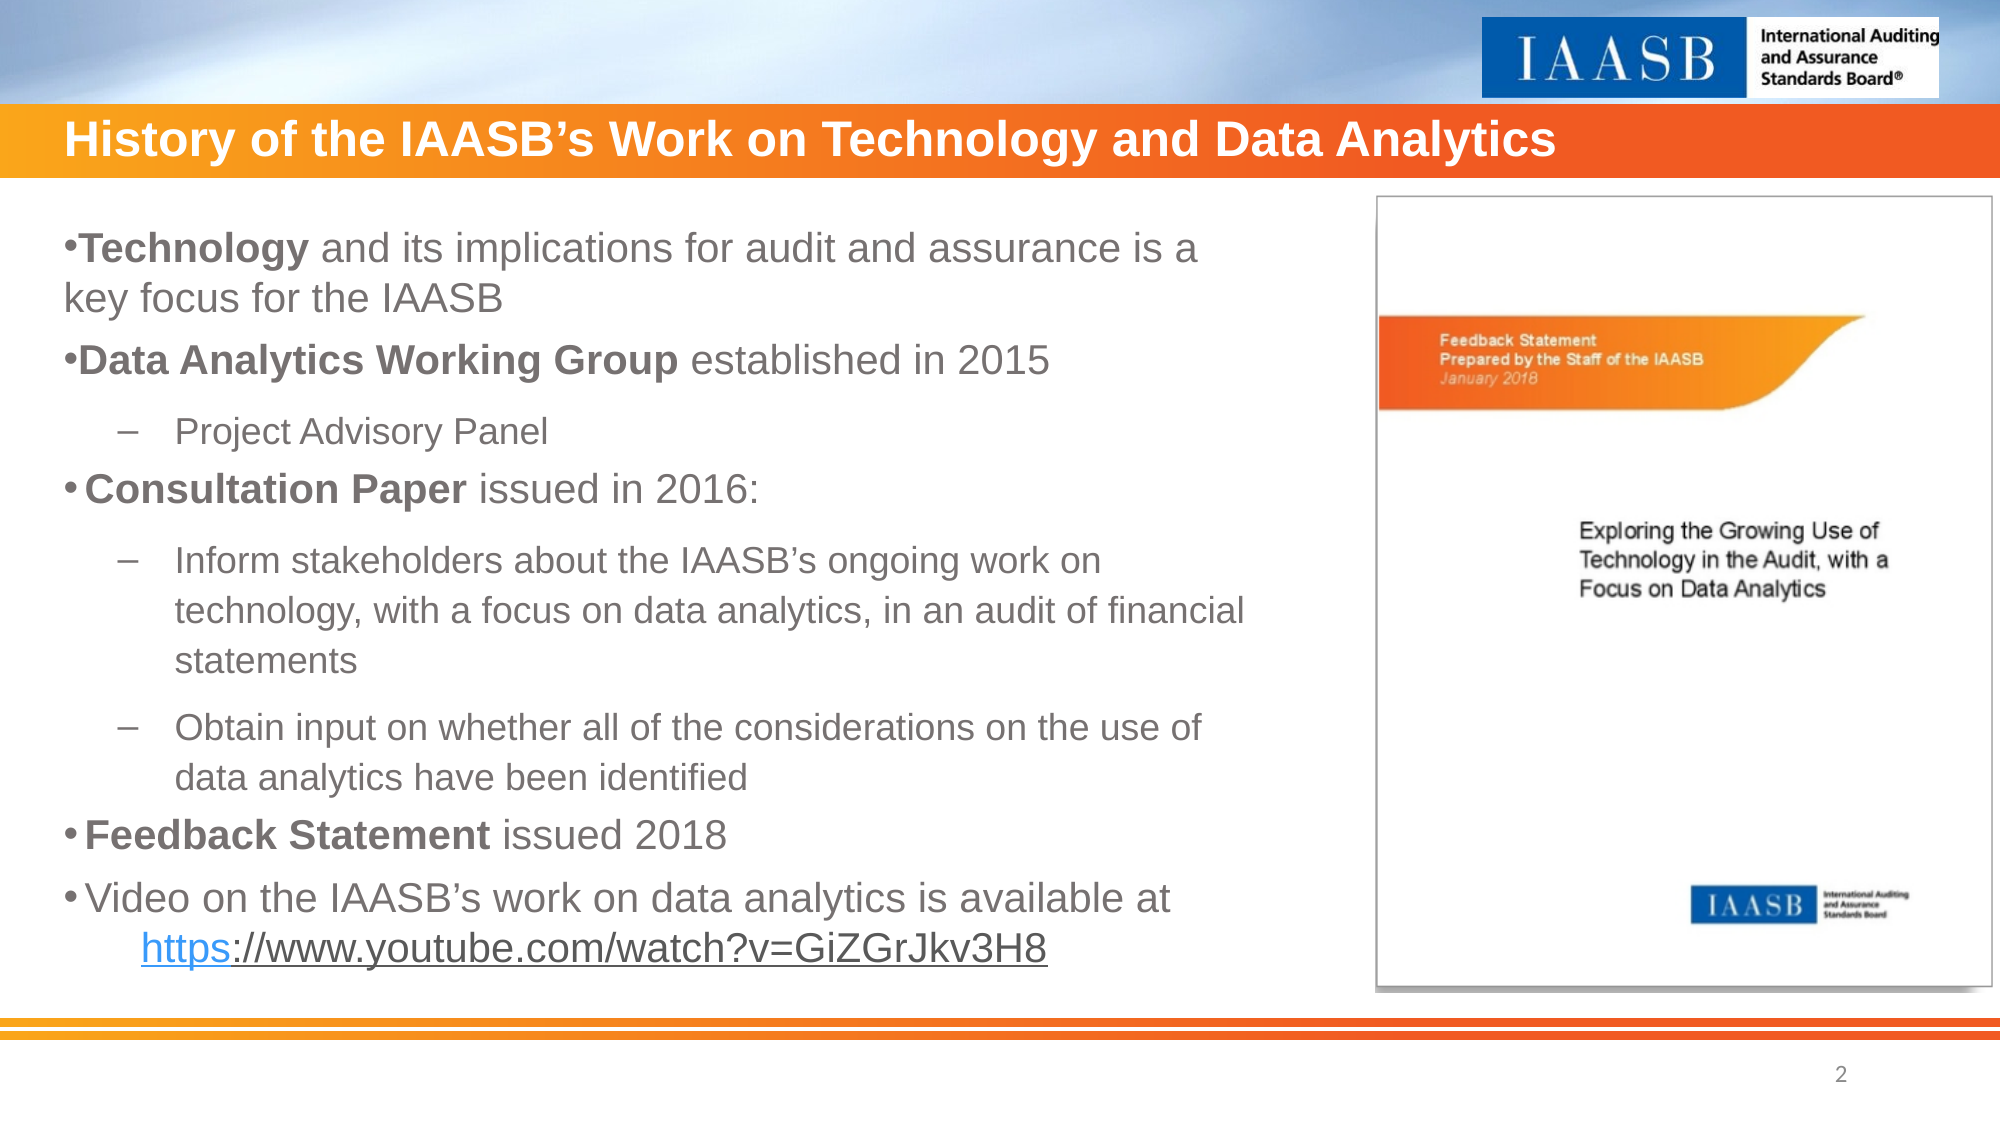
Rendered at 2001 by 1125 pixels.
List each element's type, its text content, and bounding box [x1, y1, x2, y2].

text_box Technology and its implications for audit and assurance is a key focus for the IAASB Data Analytics Working Group established in 2015 Project Advisory Panel Consultation Paper issued in 2016: Inform stakeholders about the IAASB’s ongoing work on technology, with a focus on data analytics, in an audit of financial statements Obtain input on whether all of the considerations on the use of data analytics have been identified Feedback Statement issued 2018 Video on the IAASB’s work on data analytics is available at https://www.youtube.com/watch?v=GiZGrJkv3H8 [48, 213, 1282, 1108]
picture [0, 0, 2000, 104]
text_box History of the IAASB’s Work on Technology and Data Analytics [48, 109, 1863, 172]
picture [1375, 193, 2000, 993]
slide_number 2 [1412, 1042, 1863, 1103]
